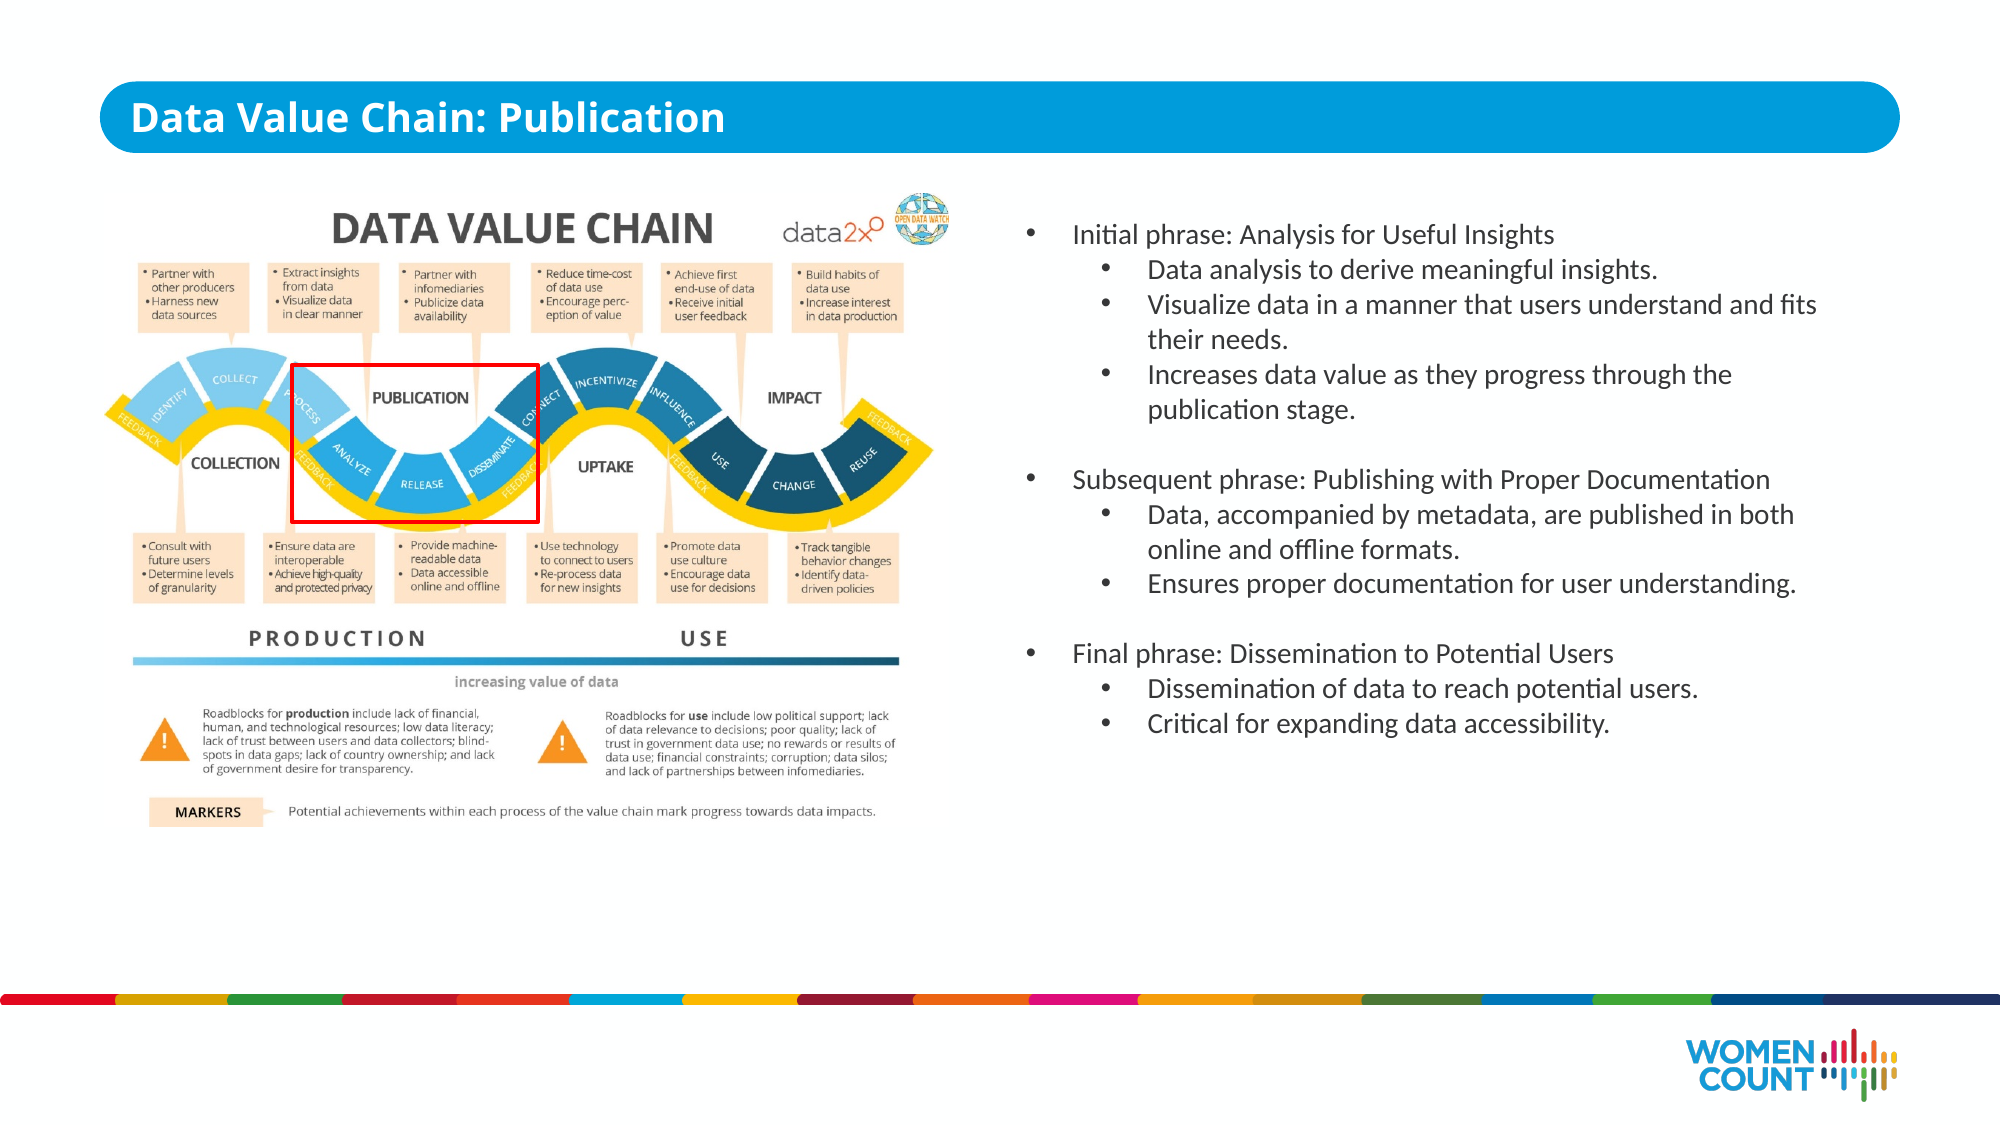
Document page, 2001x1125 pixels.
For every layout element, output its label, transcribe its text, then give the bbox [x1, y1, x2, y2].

list Data Value Chain: Publication [130, 92, 1872, 142]
picture [104, 192, 949, 827]
text_box Initial phrase: Analysis for Useful Insights Data analysis to derive meaningful insights. Visualize data in a manner that users understand and fits their needs. Increases data value as they progress through the publication stage. Subsequent phrase: Publishing with Proper Documentation Data, accompanied by metadata, are published in both online and offline formats. Ensures proper documentation for user understanding. Final phrase: Dissemination to Potential Users Dissemination of data to reach potential users. Critical for expanding data accessibility. [1011, 207, 1883, 747]
